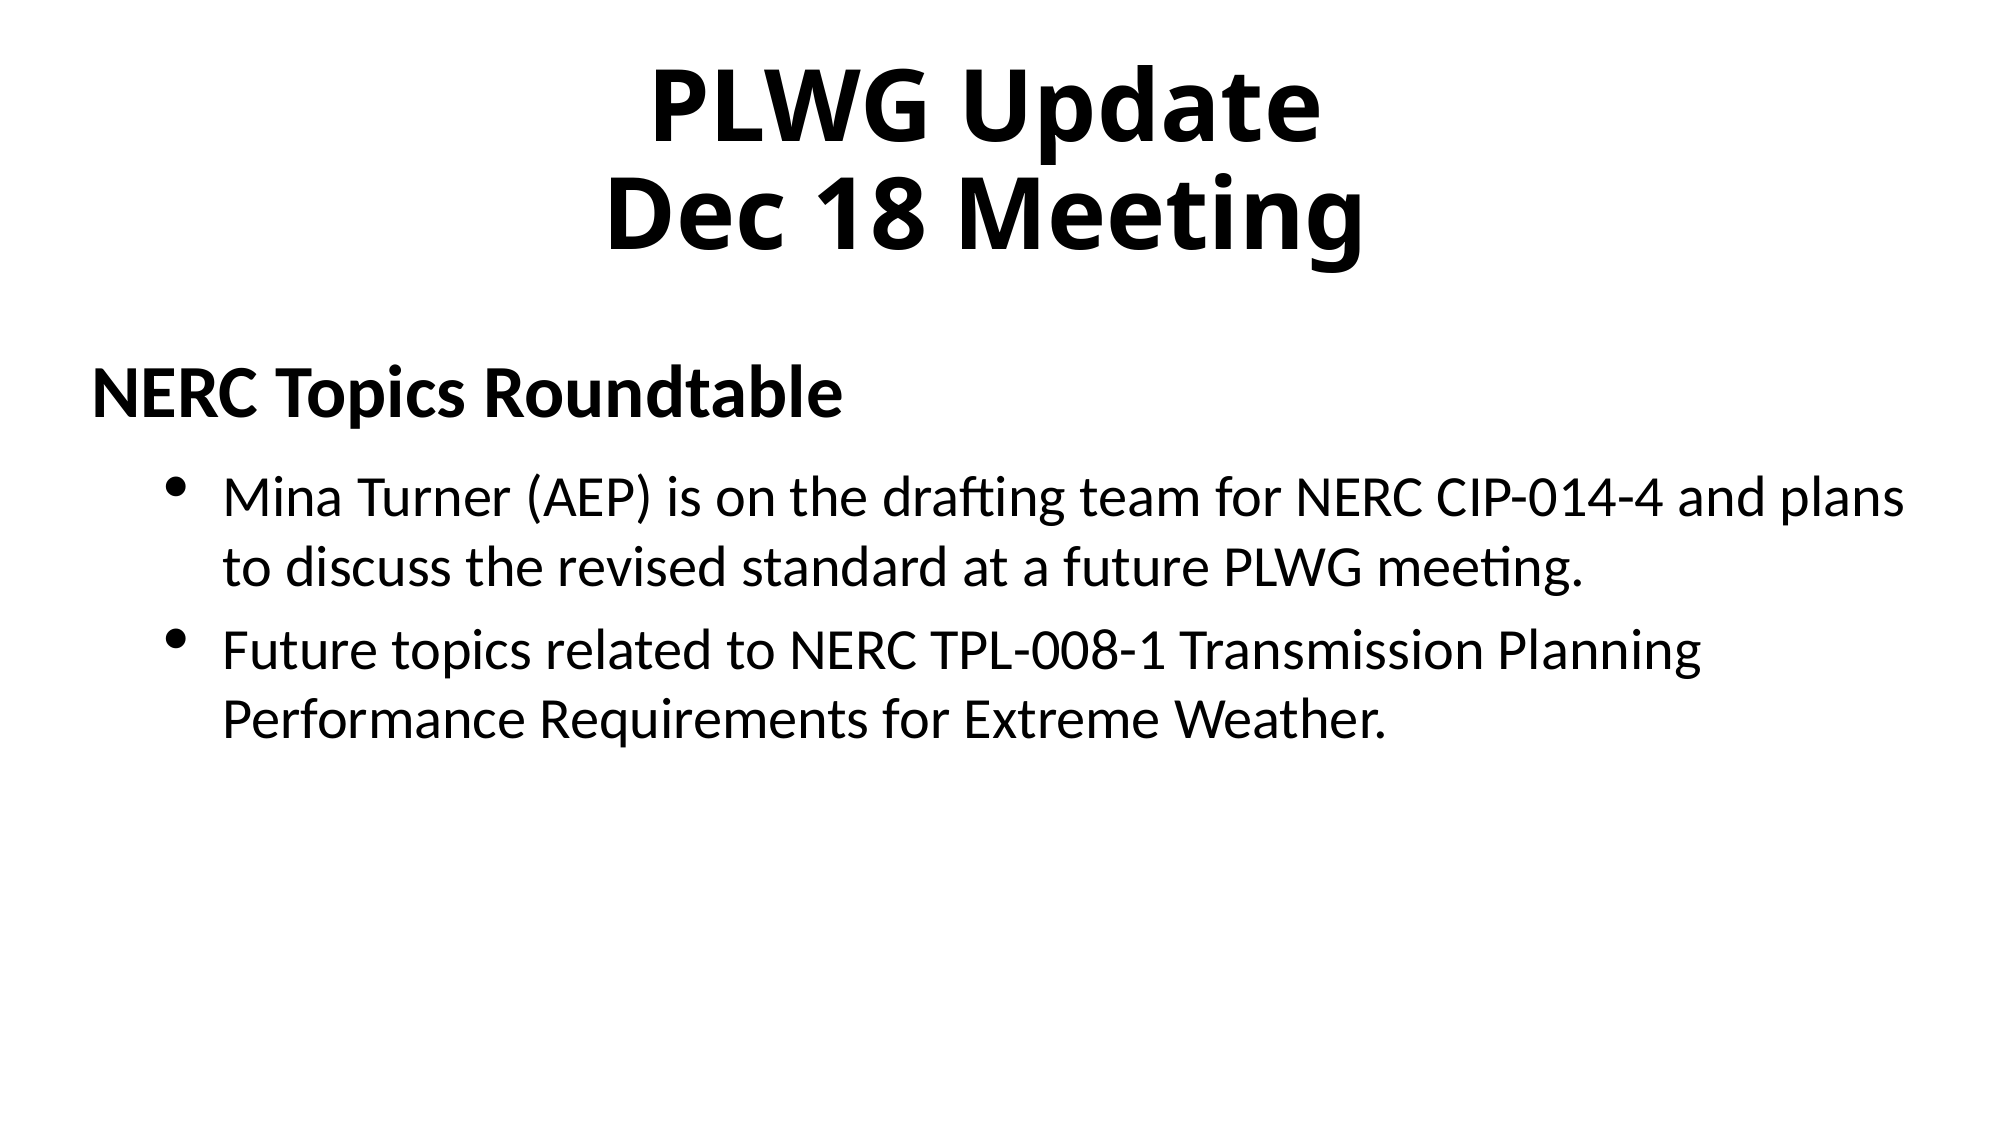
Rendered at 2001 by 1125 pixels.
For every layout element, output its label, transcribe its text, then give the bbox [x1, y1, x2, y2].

list NERC Topics Roundtable Mina Turner (AEP) is on the drafting team for NERC CIP-014-4 and plans to discuss the revised standard at a future PLWG meeting. Future topics related to NERC TPL-008-1 Transmission Planning Performance Requirements for Extreme Weather. [76, 345, 1924, 972]
title PLWG Update Dec 18 Meeting [506, 54, 1465, 272]
